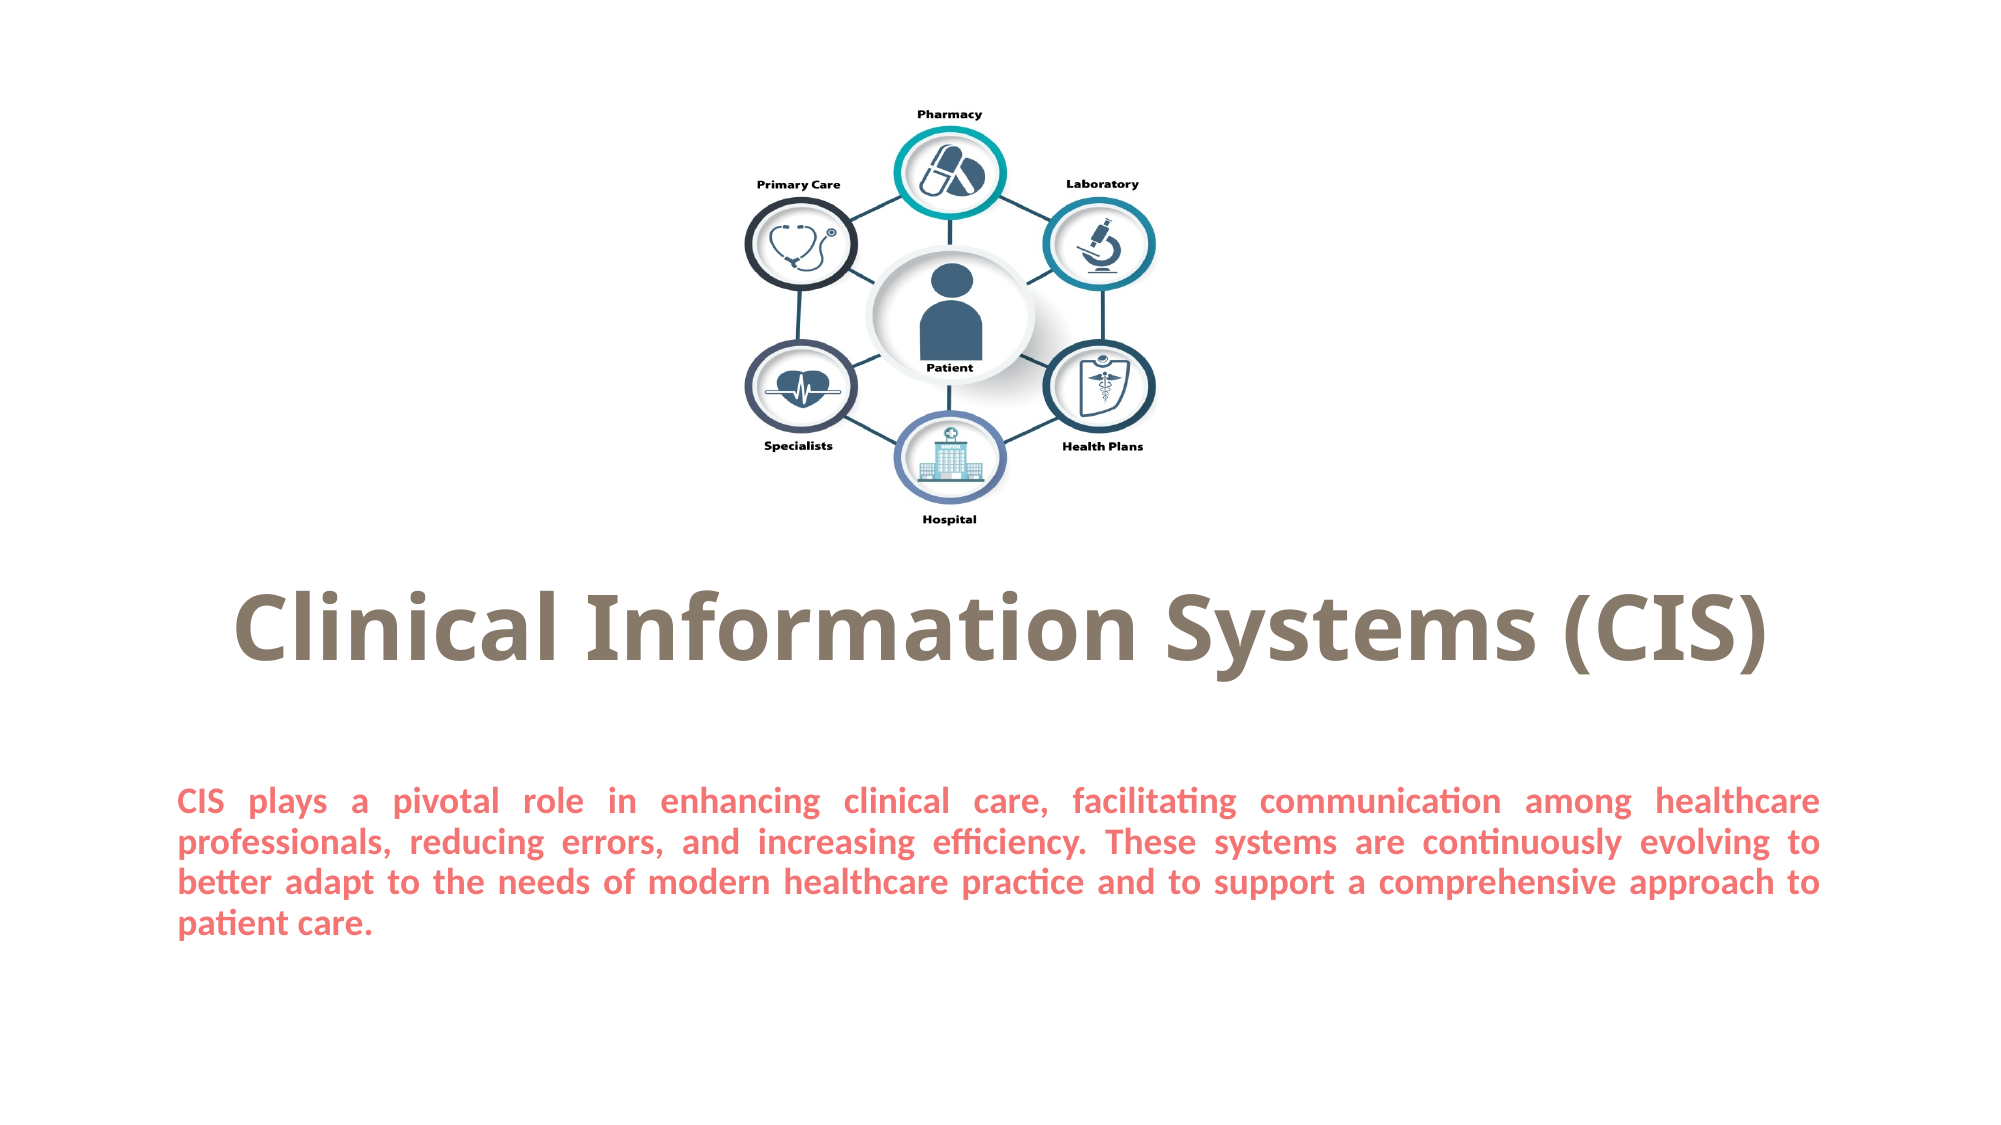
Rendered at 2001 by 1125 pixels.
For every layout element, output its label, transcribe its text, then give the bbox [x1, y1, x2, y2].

picture [727, 108, 1173, 527]
list CIS plays a pivotal role in enhancing clinical care, facilitating communication among healthcare professionals, reducing errors, and increasing efficiency. These systems are continuously evolving to better adapt to the needs of modern healthcare practice and to support a comprehensive approach to patient care. [162, 774, 1838, 905]
title Clinical Information Systems (CIS) [101, 512, 1899, 688]
